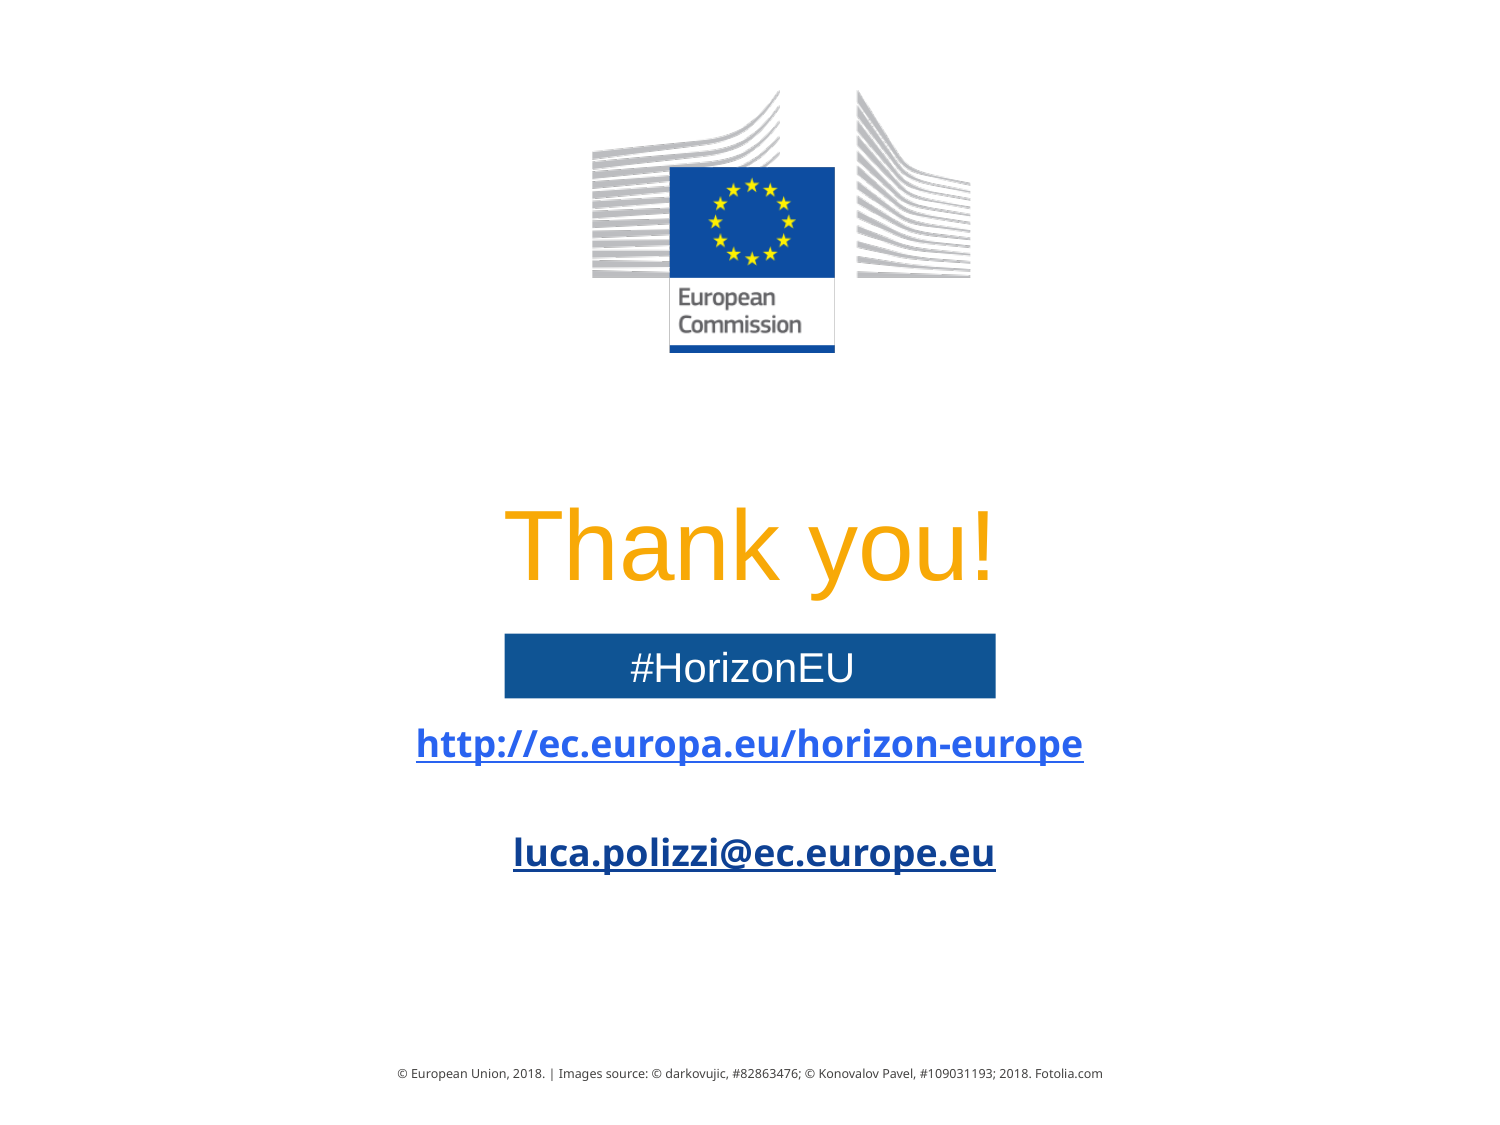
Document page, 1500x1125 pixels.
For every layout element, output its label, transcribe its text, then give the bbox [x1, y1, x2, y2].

text_box http://ec.europa.eu/horizon-europe [261, 712, 1239, 804]
text_box luca.polizzi@ec.europe.eu [265, 821, 1244, 906]
text_box #HorizonEU [504, 633, 996, 699]
text_box Thank you! [75, 353, 1426, 669]
text_box © European Union, 2018. | Images source: © darkovujic, #82863476; © Konovalov Pavel, #109031193; 2018. Fotolia.com [0, 1058, 1500, 1089]
